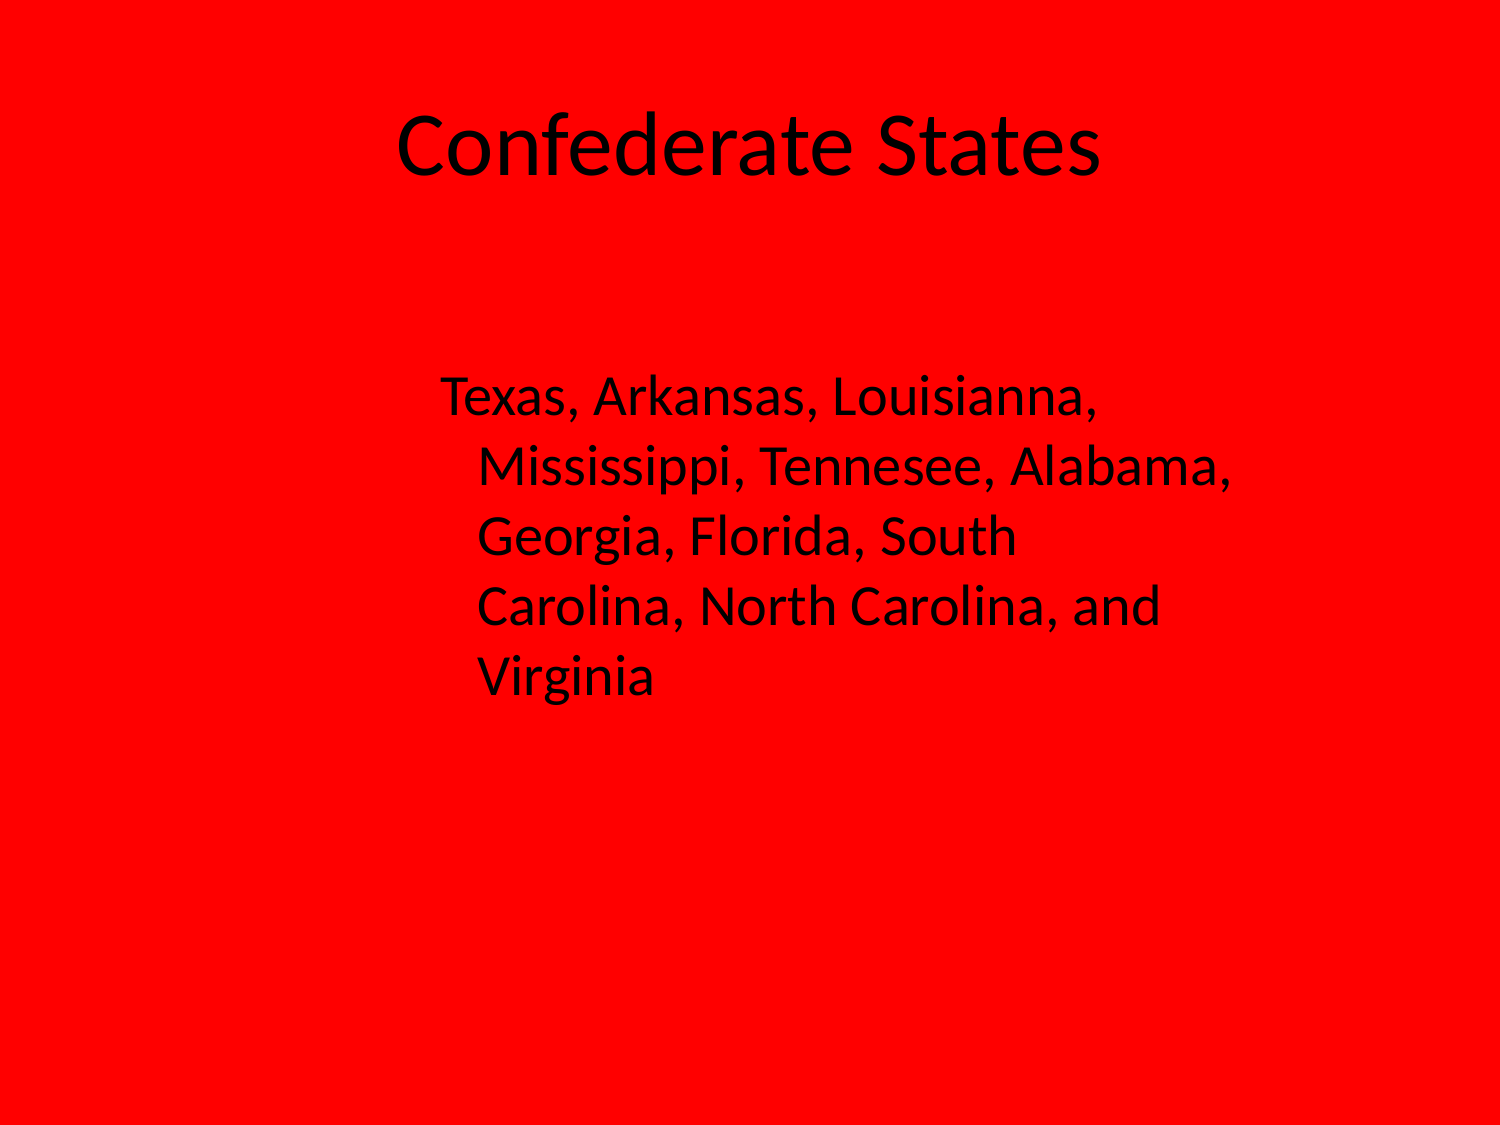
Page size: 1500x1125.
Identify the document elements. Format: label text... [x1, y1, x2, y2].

list Texas, Arkansas, Louisianna, Mississippi, Tennesee, Alabama, Georgia, Florida, South Carolina, North Carolina, and Virginia [0, 350, 1250, 1093]
title Confederate States [75, 45, 1425, 233]
